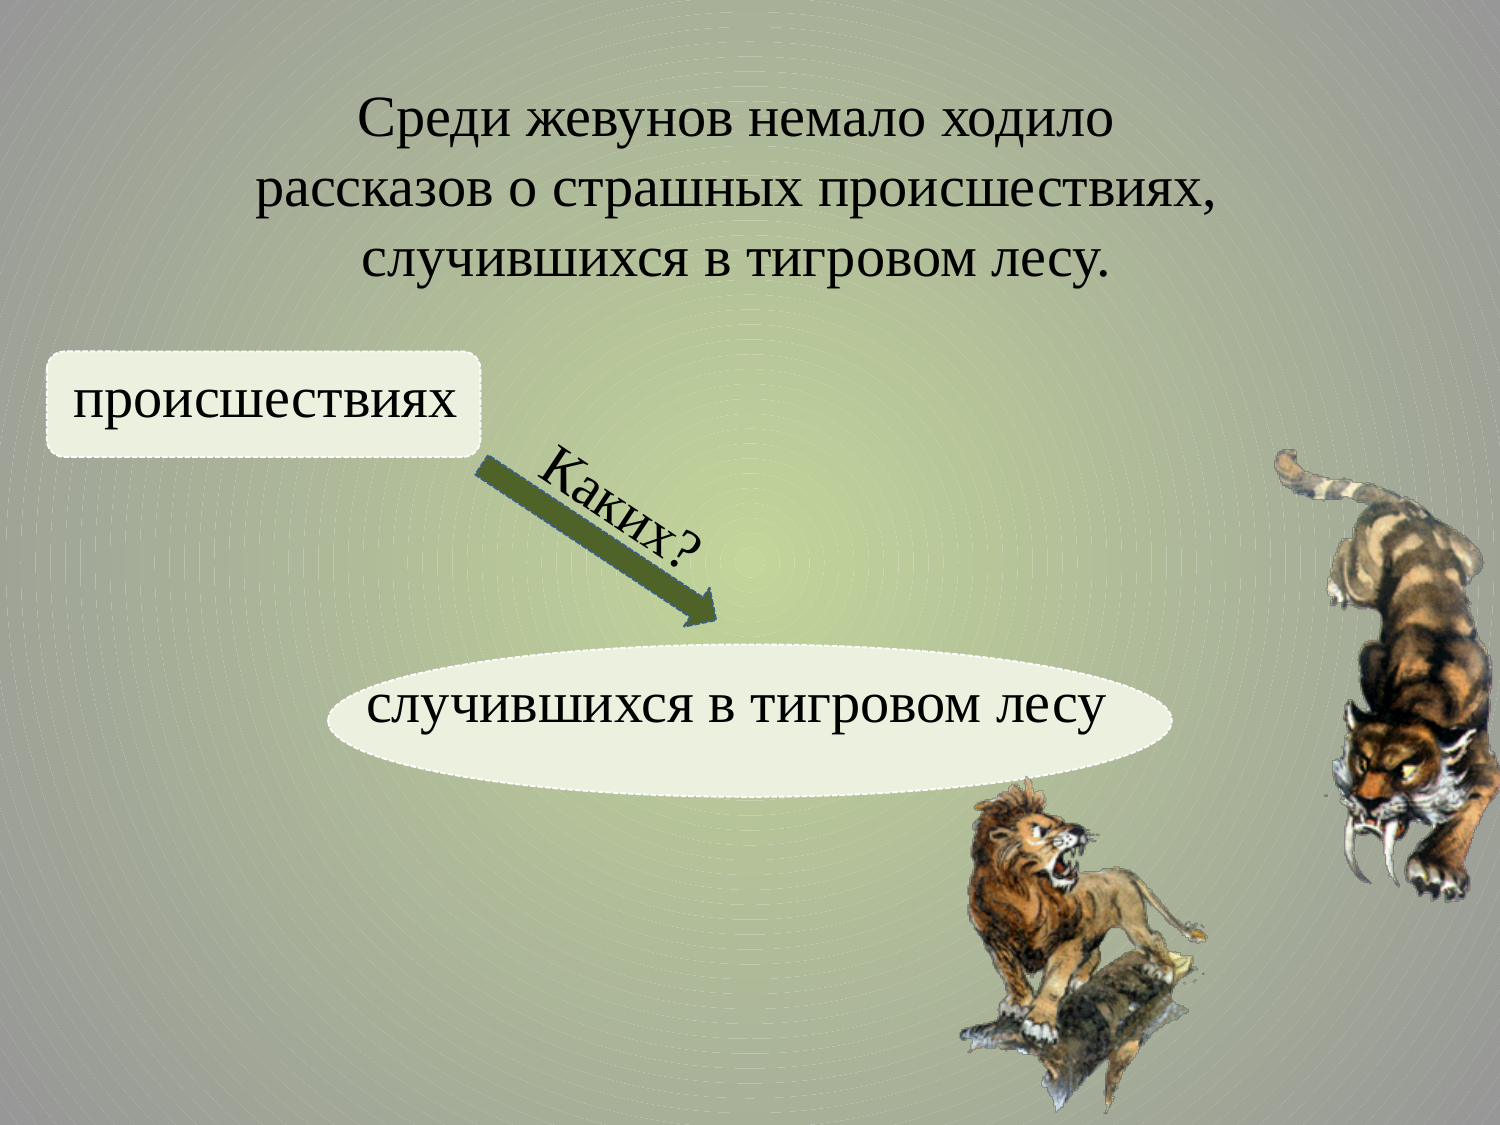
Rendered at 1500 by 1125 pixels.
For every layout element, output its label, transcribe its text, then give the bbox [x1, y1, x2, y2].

text_box случившихся в тигровом лесу [351, 656, 947, 741]
text_box [45, 351, 482, 458]
text_box [474, 454, 717, 628]
text_box происшествиях [58, 351, 481, 437]
text_box Среди жевунов немало ходило рассказов о страшных происшествиях, случившихся в тигровом лесу. [234, 70, 1239, 340]
text_box [522, 643, 947, 656]
text_box Каких? [519, 412, 748, 595]
text_box [327, 694, 947, 798]
picture [954, 441, 1500, 1125]
